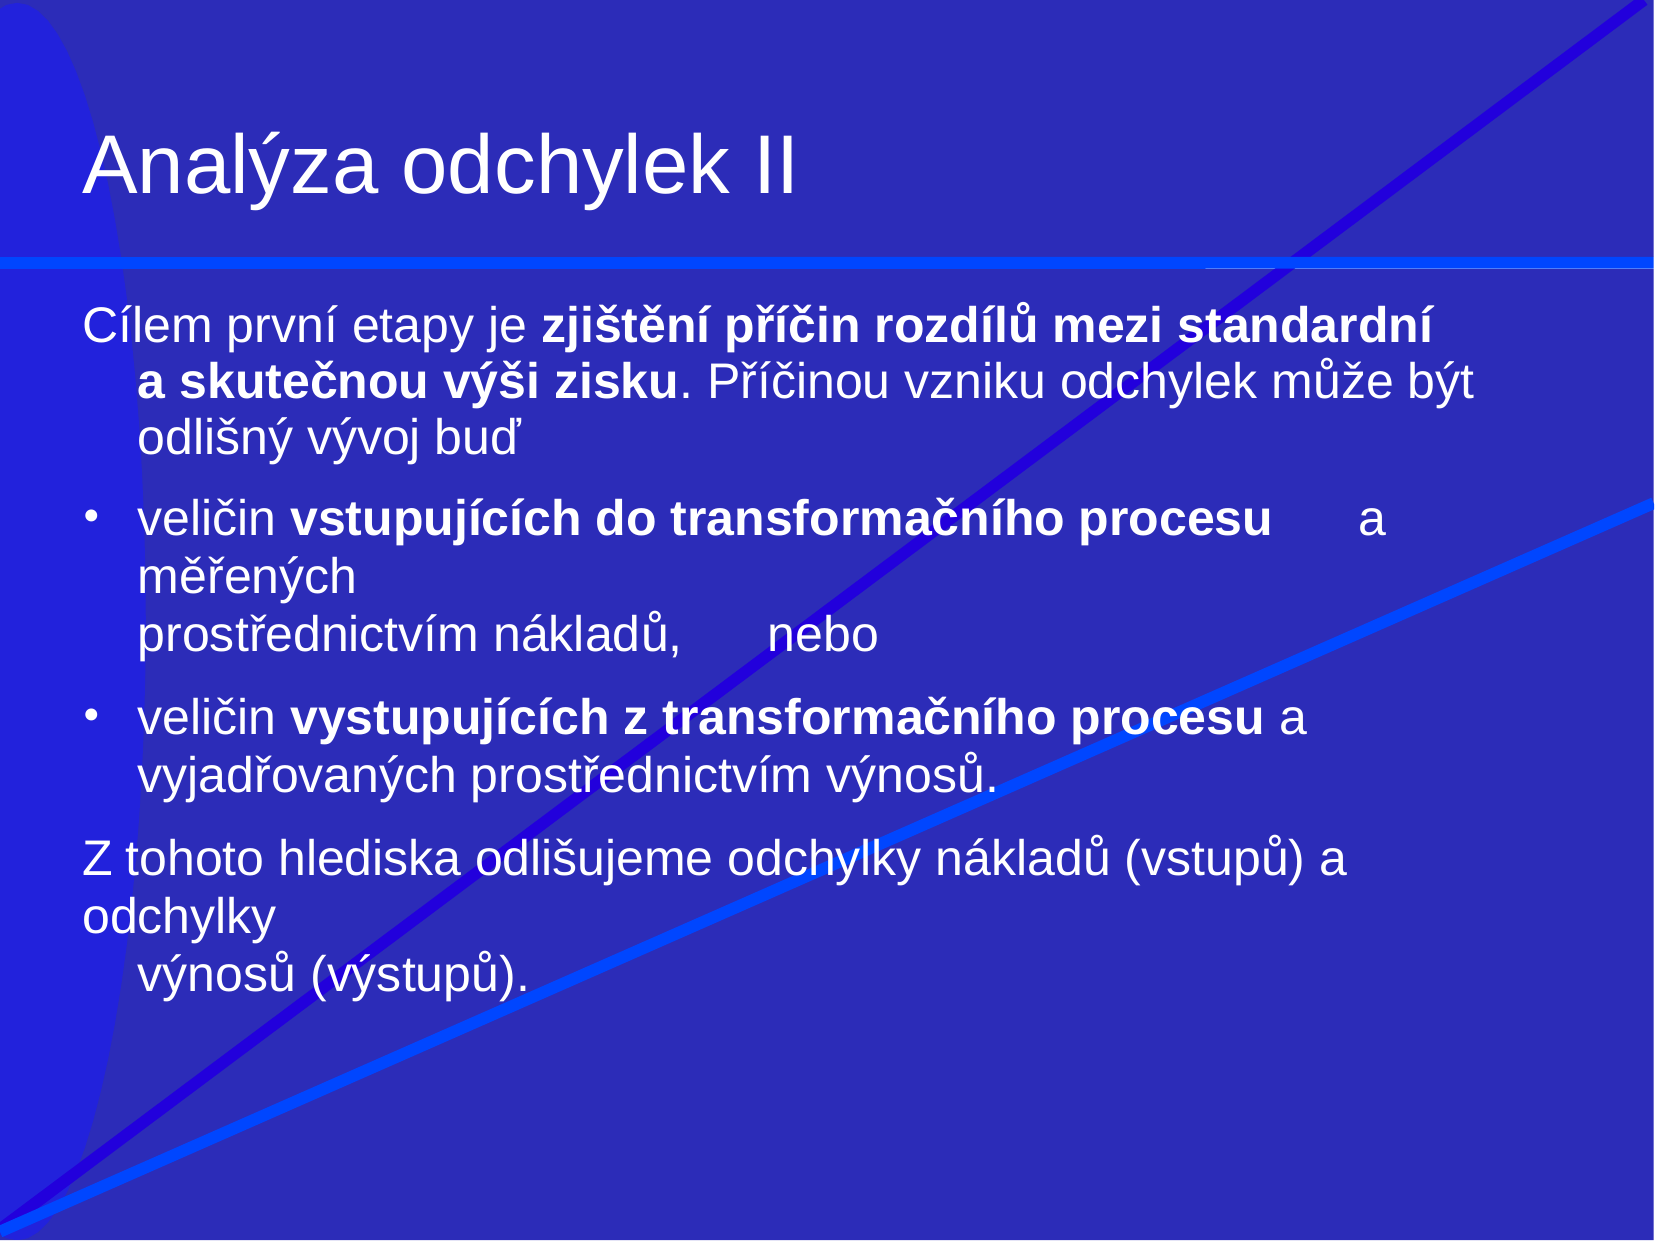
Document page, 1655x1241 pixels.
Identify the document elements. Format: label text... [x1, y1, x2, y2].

title Analýza odchylek II [80, 67, 1574, 318]
text_box Cílem první etapy je zjištění příčin rozdílů mezi standardní a skutečnou výši zisku. Příčinou vzniku odchylek může být odlišný vývoj buď veličin vstupujících do transformačního procesu a měřených prostřednictvím nákladů, nebo veličin vystupujících z transformačního procesu a vyjadřovaných prostřednictvím výnosů. Z tohoto hlediska odlišujeme odchylky nákladů (vstupů) a odchylky výnosů (výstupů). [80, 296, 1565, 1002]
